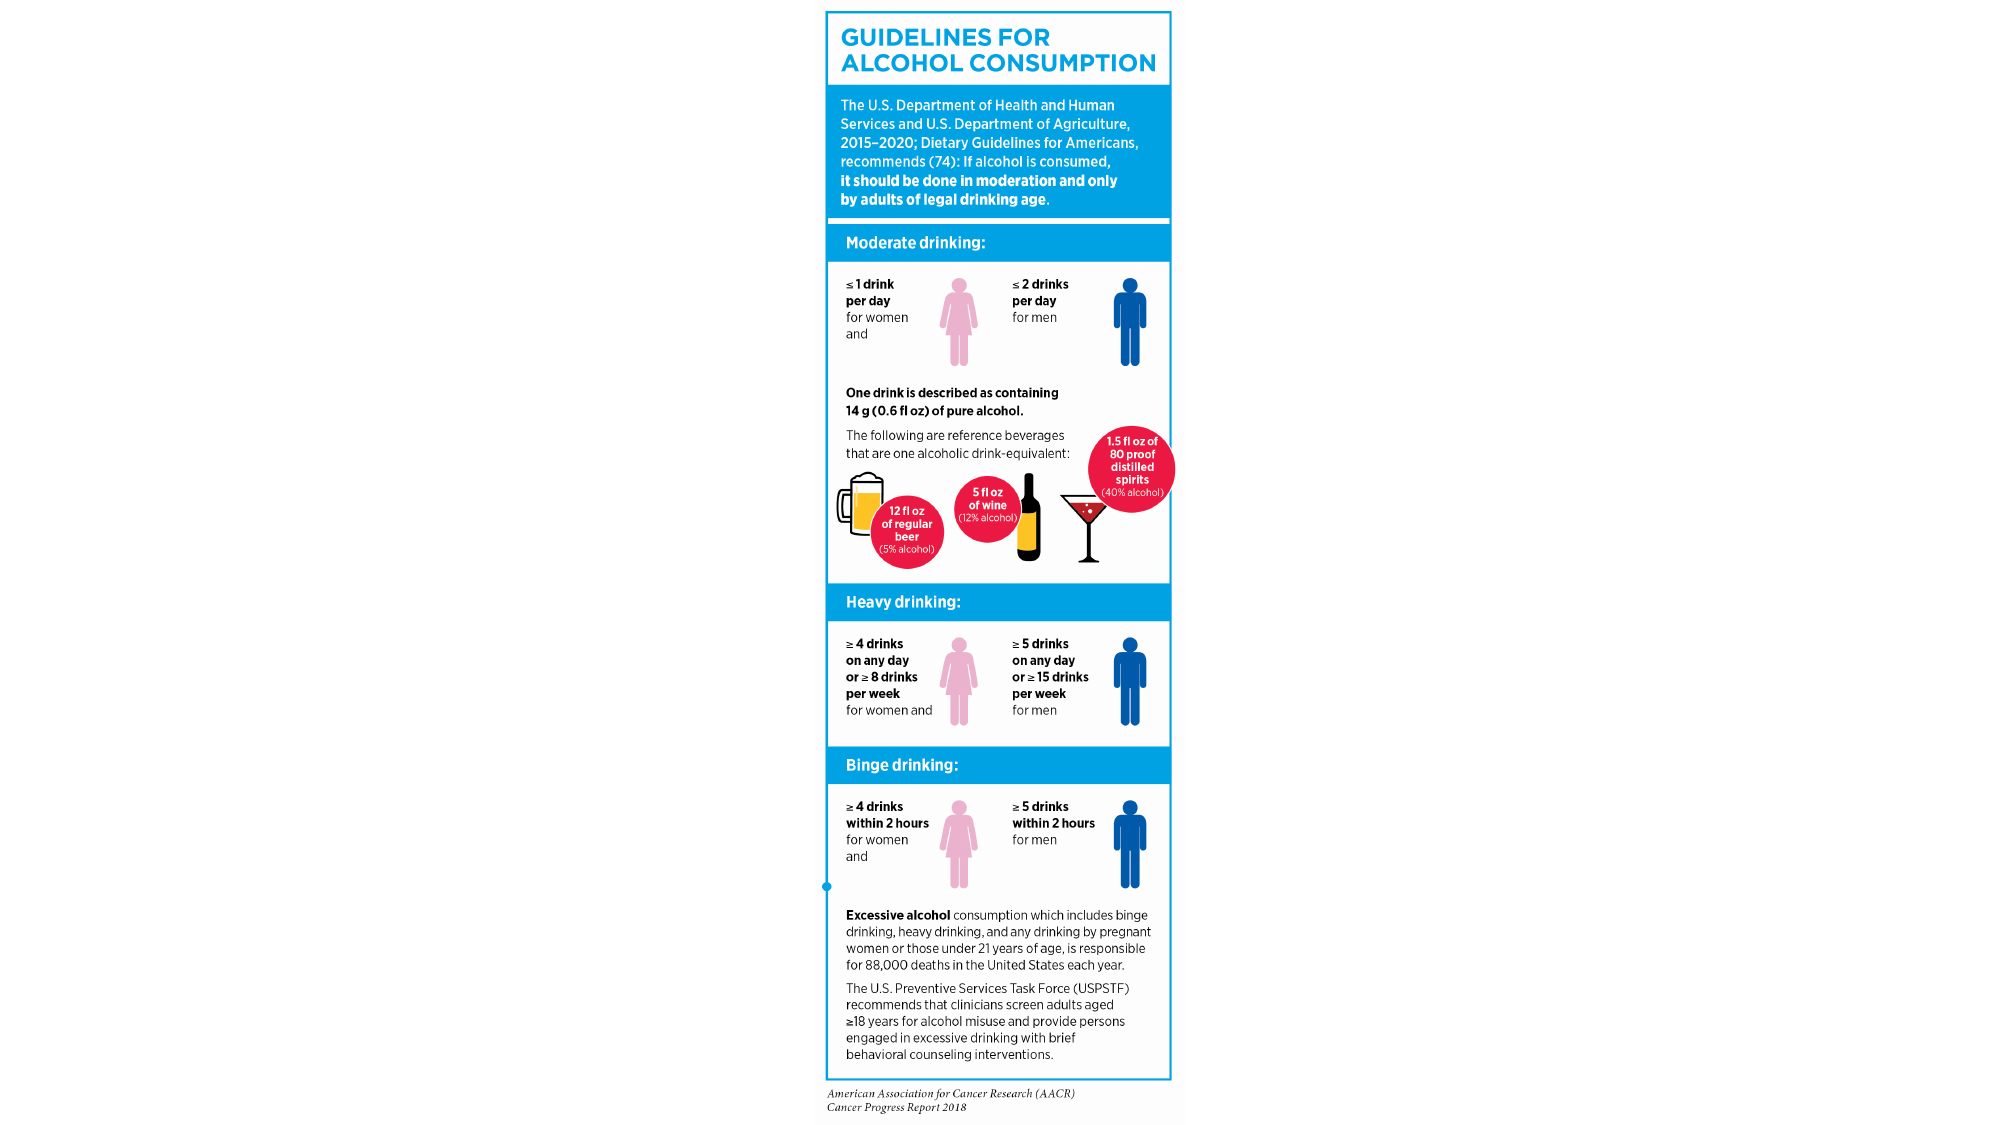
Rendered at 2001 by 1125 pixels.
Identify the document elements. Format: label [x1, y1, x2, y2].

picture [814, 0, 1185, 1125]
